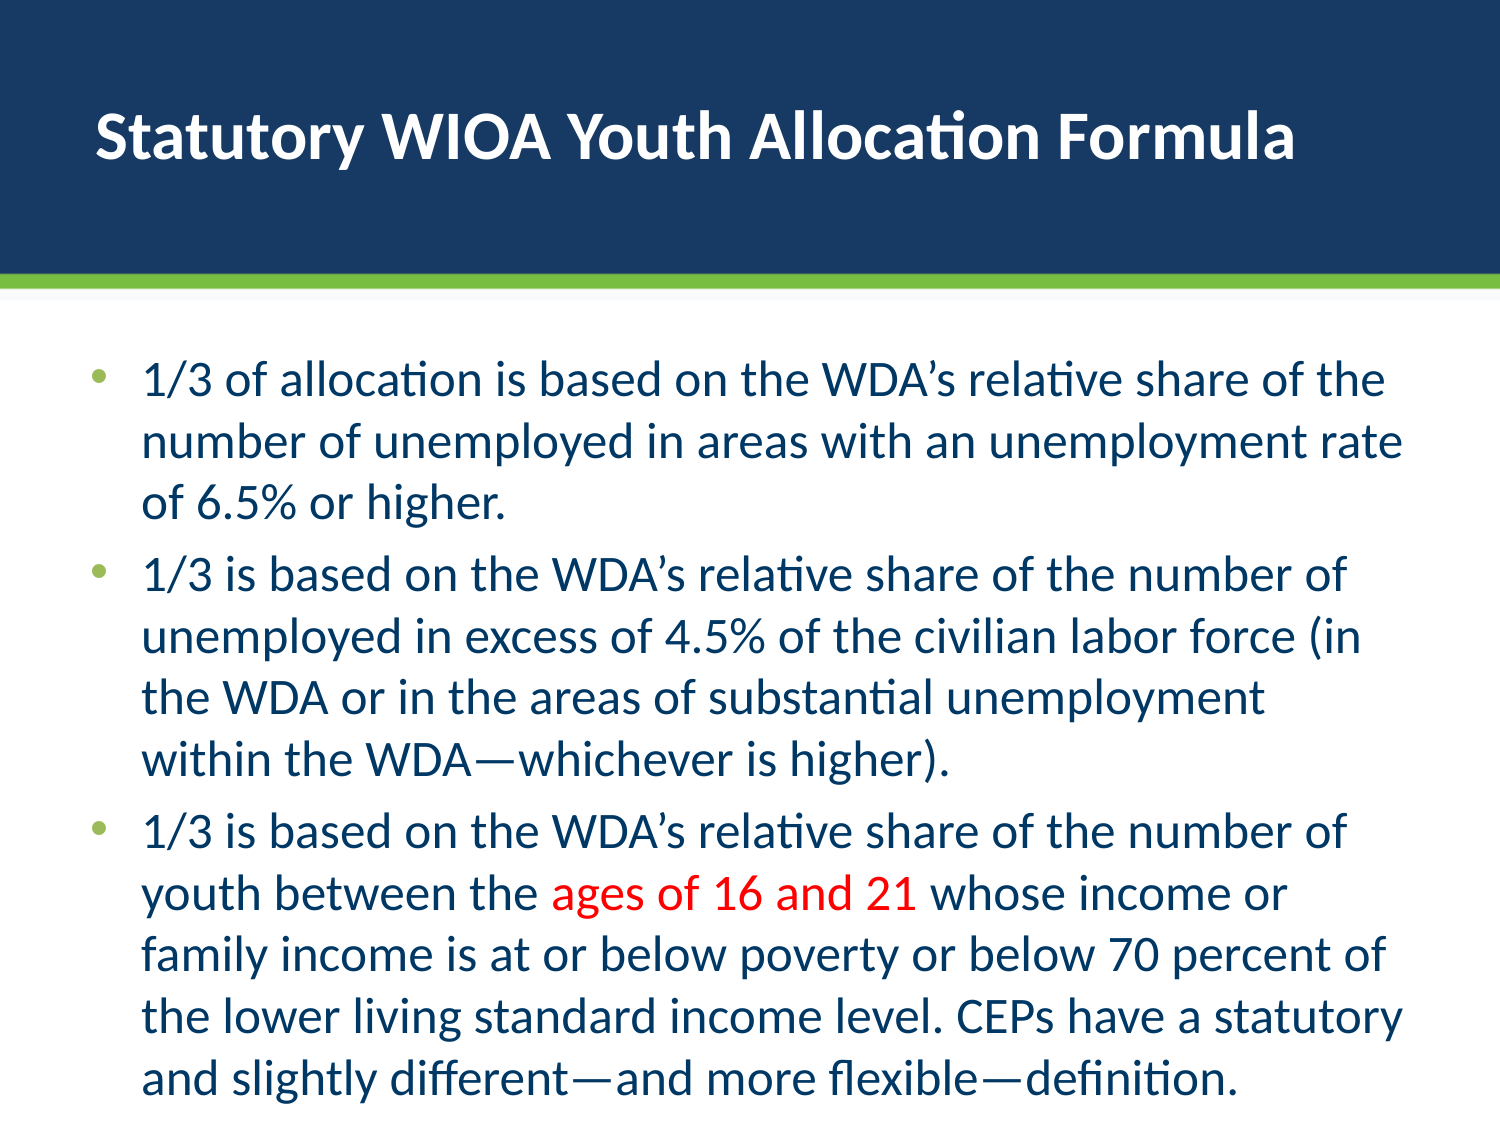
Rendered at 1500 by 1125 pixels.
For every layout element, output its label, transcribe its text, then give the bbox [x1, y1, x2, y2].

picture [0, 0, 1500, 300]
title Statutory WIOA Youth Allocation Formula [80, 50, 1431, 213]
list 1/3 of allocation is based on the WDA’s relative share of the number of unemployed in areas with an unemployment rate of 6.5% or higher. 1/3 is based on the WDA’s relative share of the number of unemployed in excess of 4.5% of the civilian labor force (in the WDA or in the areas of substantial unemployment within the WDA—whichever is higher). 1/3 is based on the WDA’s relative share of the number of youth between the ages of 16 and 21 whose income or family income is at or below poverty or below 70 percent of the lower living standard income level. CEPs have a statutory and slightly different—and more flexible—definition. [75, 337, 1425, 1125]
